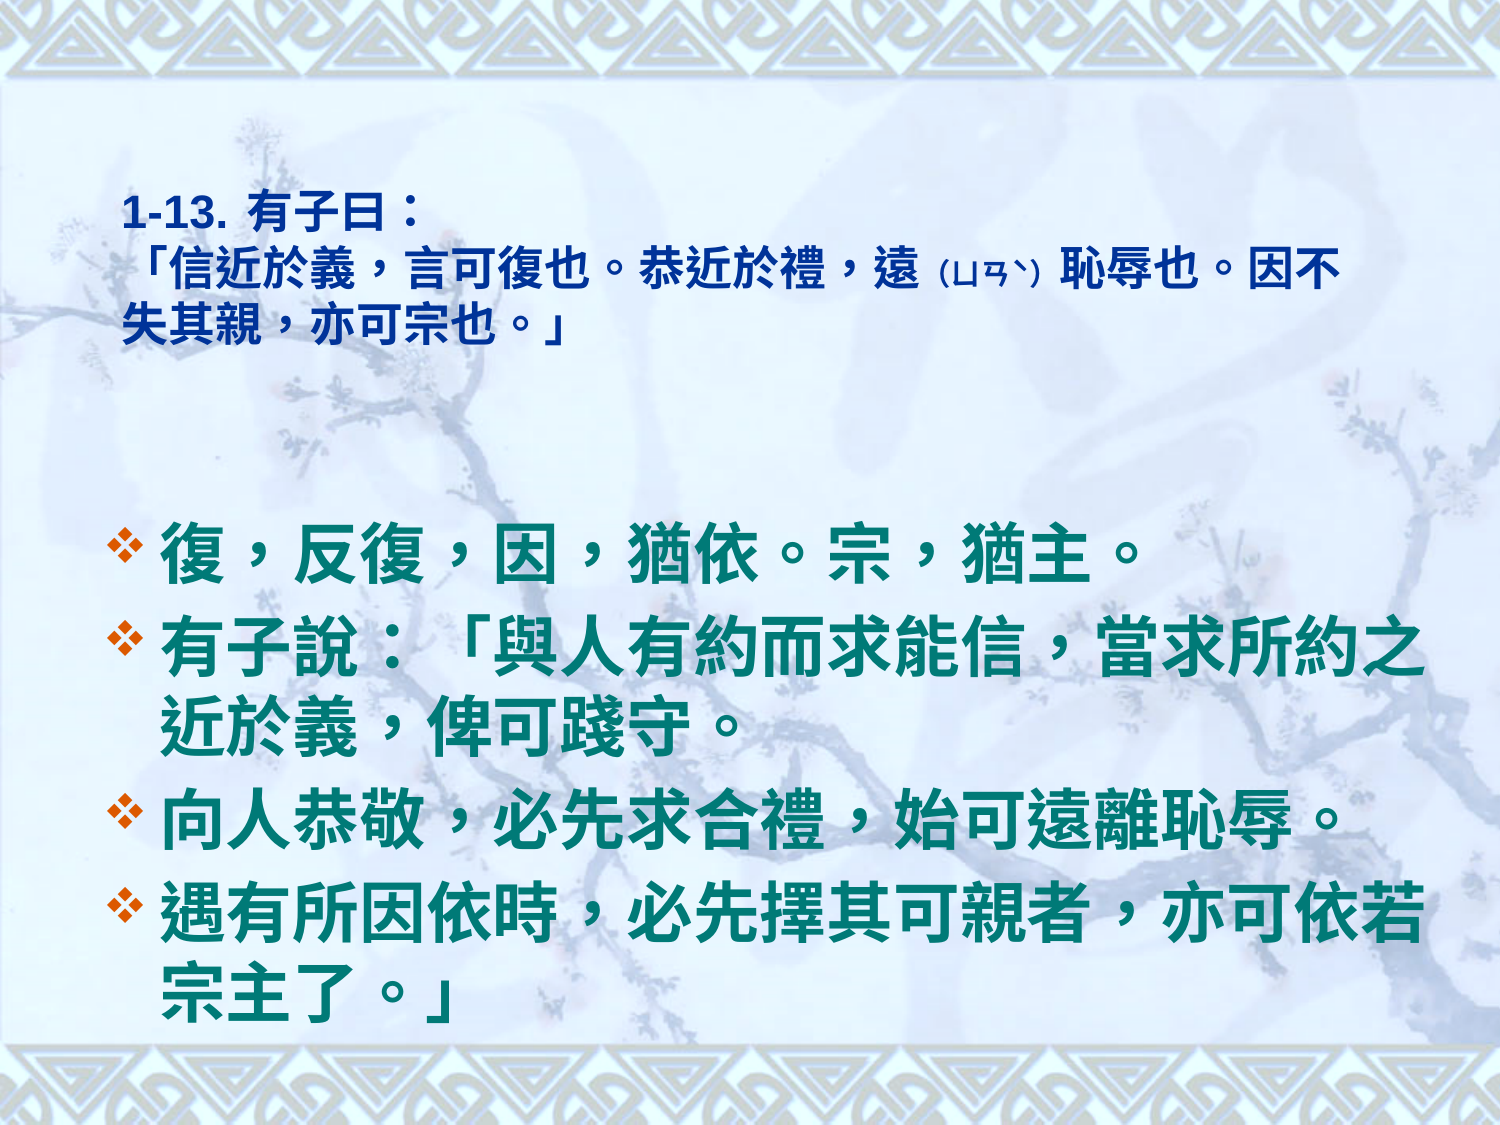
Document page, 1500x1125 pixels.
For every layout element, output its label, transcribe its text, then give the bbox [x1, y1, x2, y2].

title 1-13. 有子曰： 「信近於義，言可復也。恭近於禮，遠（ㄩㄢˋ）恥辱也。因不失其親，亦可宗也。」 [106, 172, 1394, 360]
picture [0, 0, 1500, 1125]
subtitle 復，反復，因，猶依。宗，猶主。 有子說：「與人有約而求能信，當求所約之近於義，俾可踐守。 向人恭敬，必先求合禮，始可遠離恥辱。 遇有所因依時，必先擇其可親者，亦可依若宗主了。」 [87, 503, 1500, 782]
